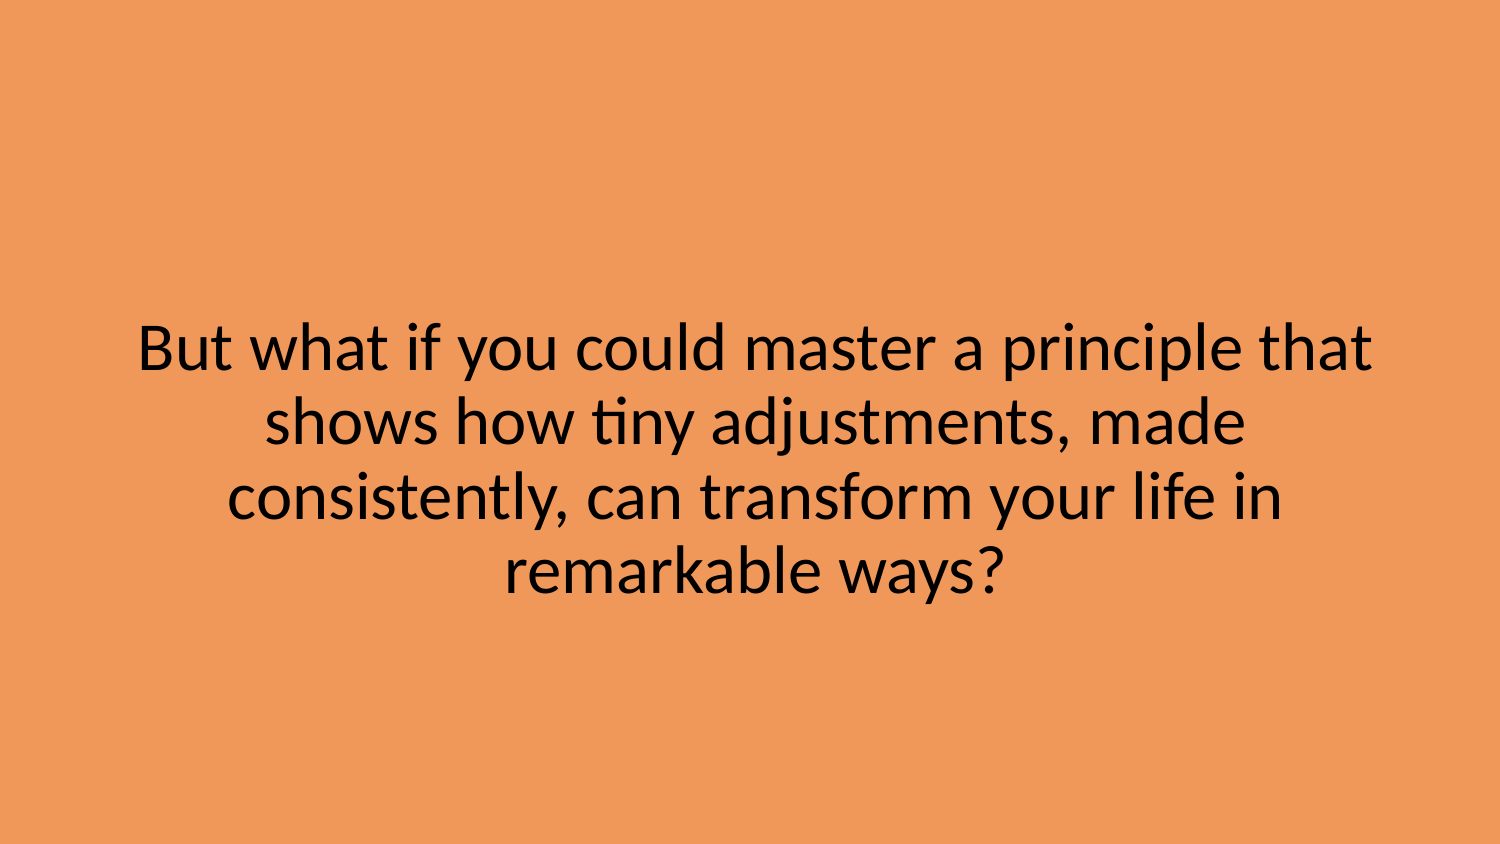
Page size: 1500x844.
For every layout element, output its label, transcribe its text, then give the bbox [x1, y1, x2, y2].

list But what if you could master a principle that shows how tiny adjustments, made consistently, can transform your life in remarkable ways? [104, 304, 1408, 446]
